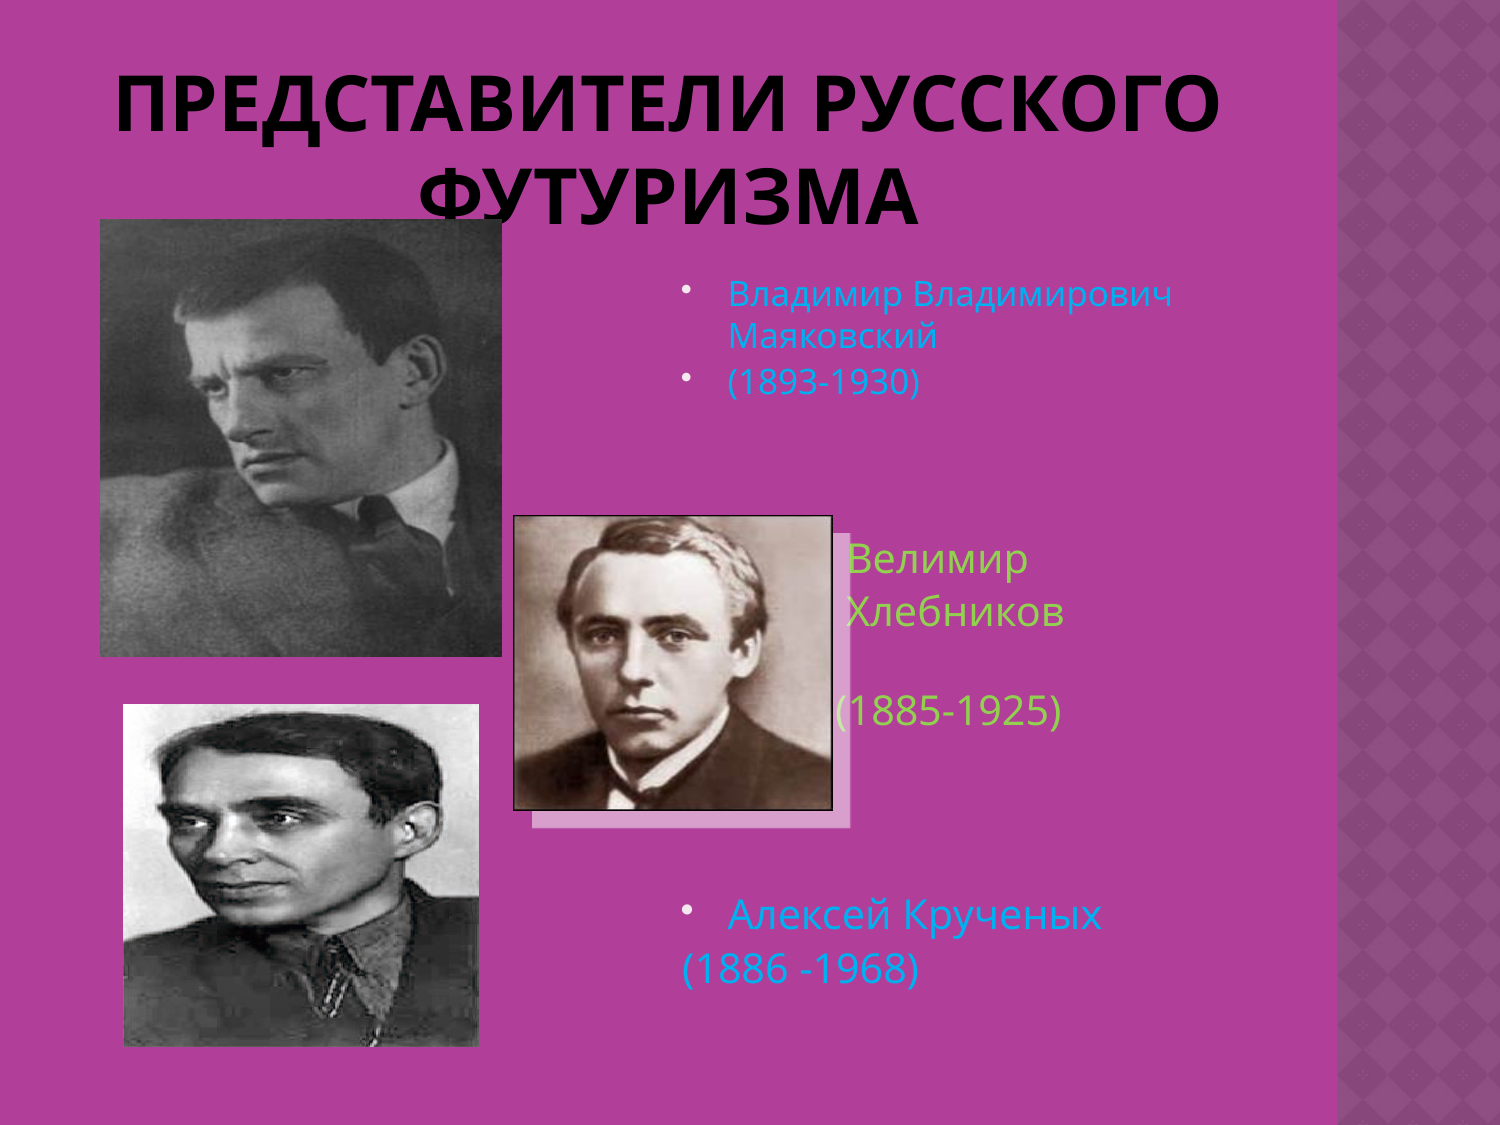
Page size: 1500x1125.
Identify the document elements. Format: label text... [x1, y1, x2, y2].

picture [513, 514, 834, 811]
title Представители русского футуризма [75, 52, 1263, 240]
list Владимир Владимирович Маяковский (1893-1930) Велимир Хлебников (1885-1925) Алексей Крученых (1886 -1968) [667, 264, 1263, 1059]
picture [99, 219, 503, 658]
picture [123, 703, 479, 1048]
